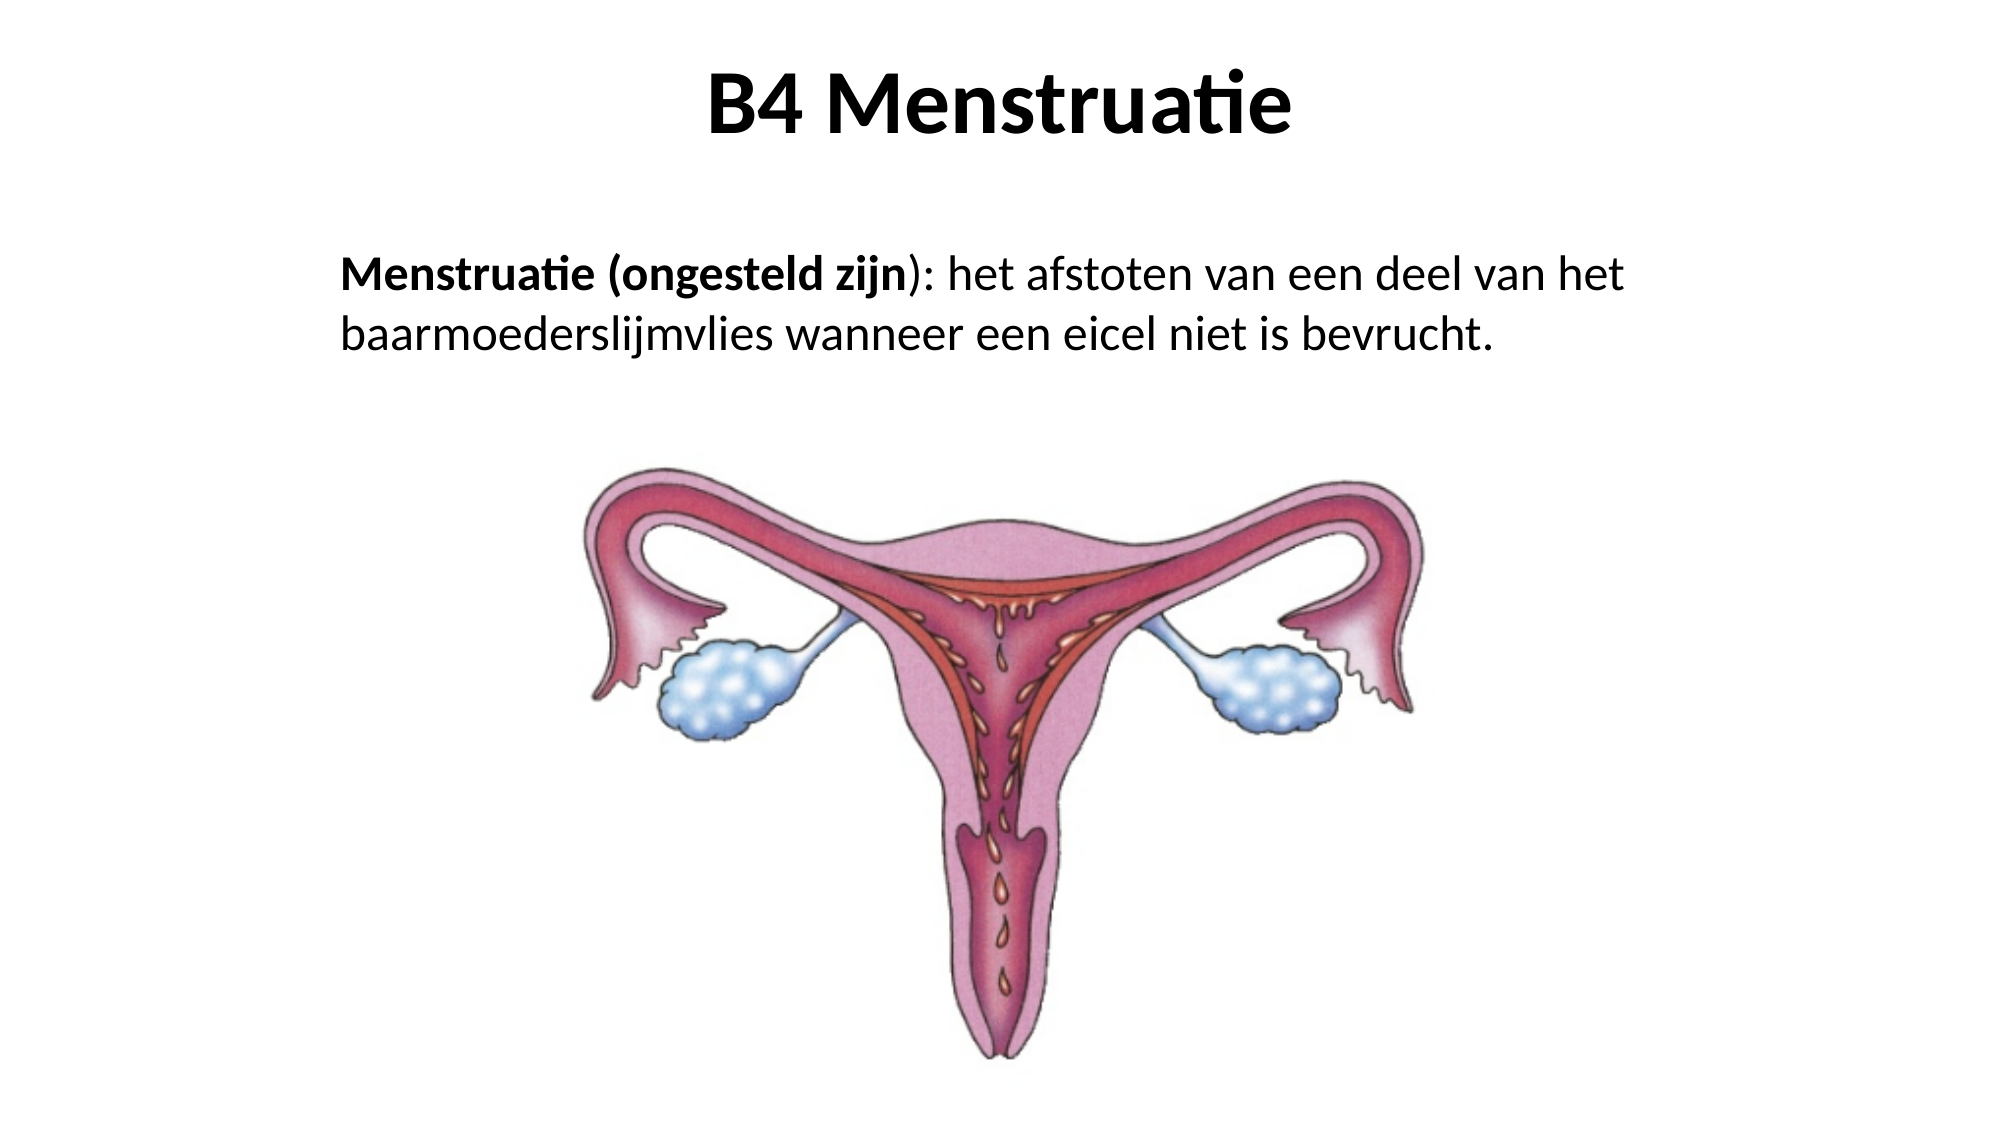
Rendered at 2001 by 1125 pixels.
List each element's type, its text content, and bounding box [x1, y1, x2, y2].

list Menstruatie (ongesteld zijn): het afstoten van een deel van het baarmoederslijmvlies wanneer een eicel niet is bevrucht. [324, 162, 1675, 905]
title B4 Menstruatie [324, 3, 1675, 162]
picture [553, 437, 1447, 1096]
